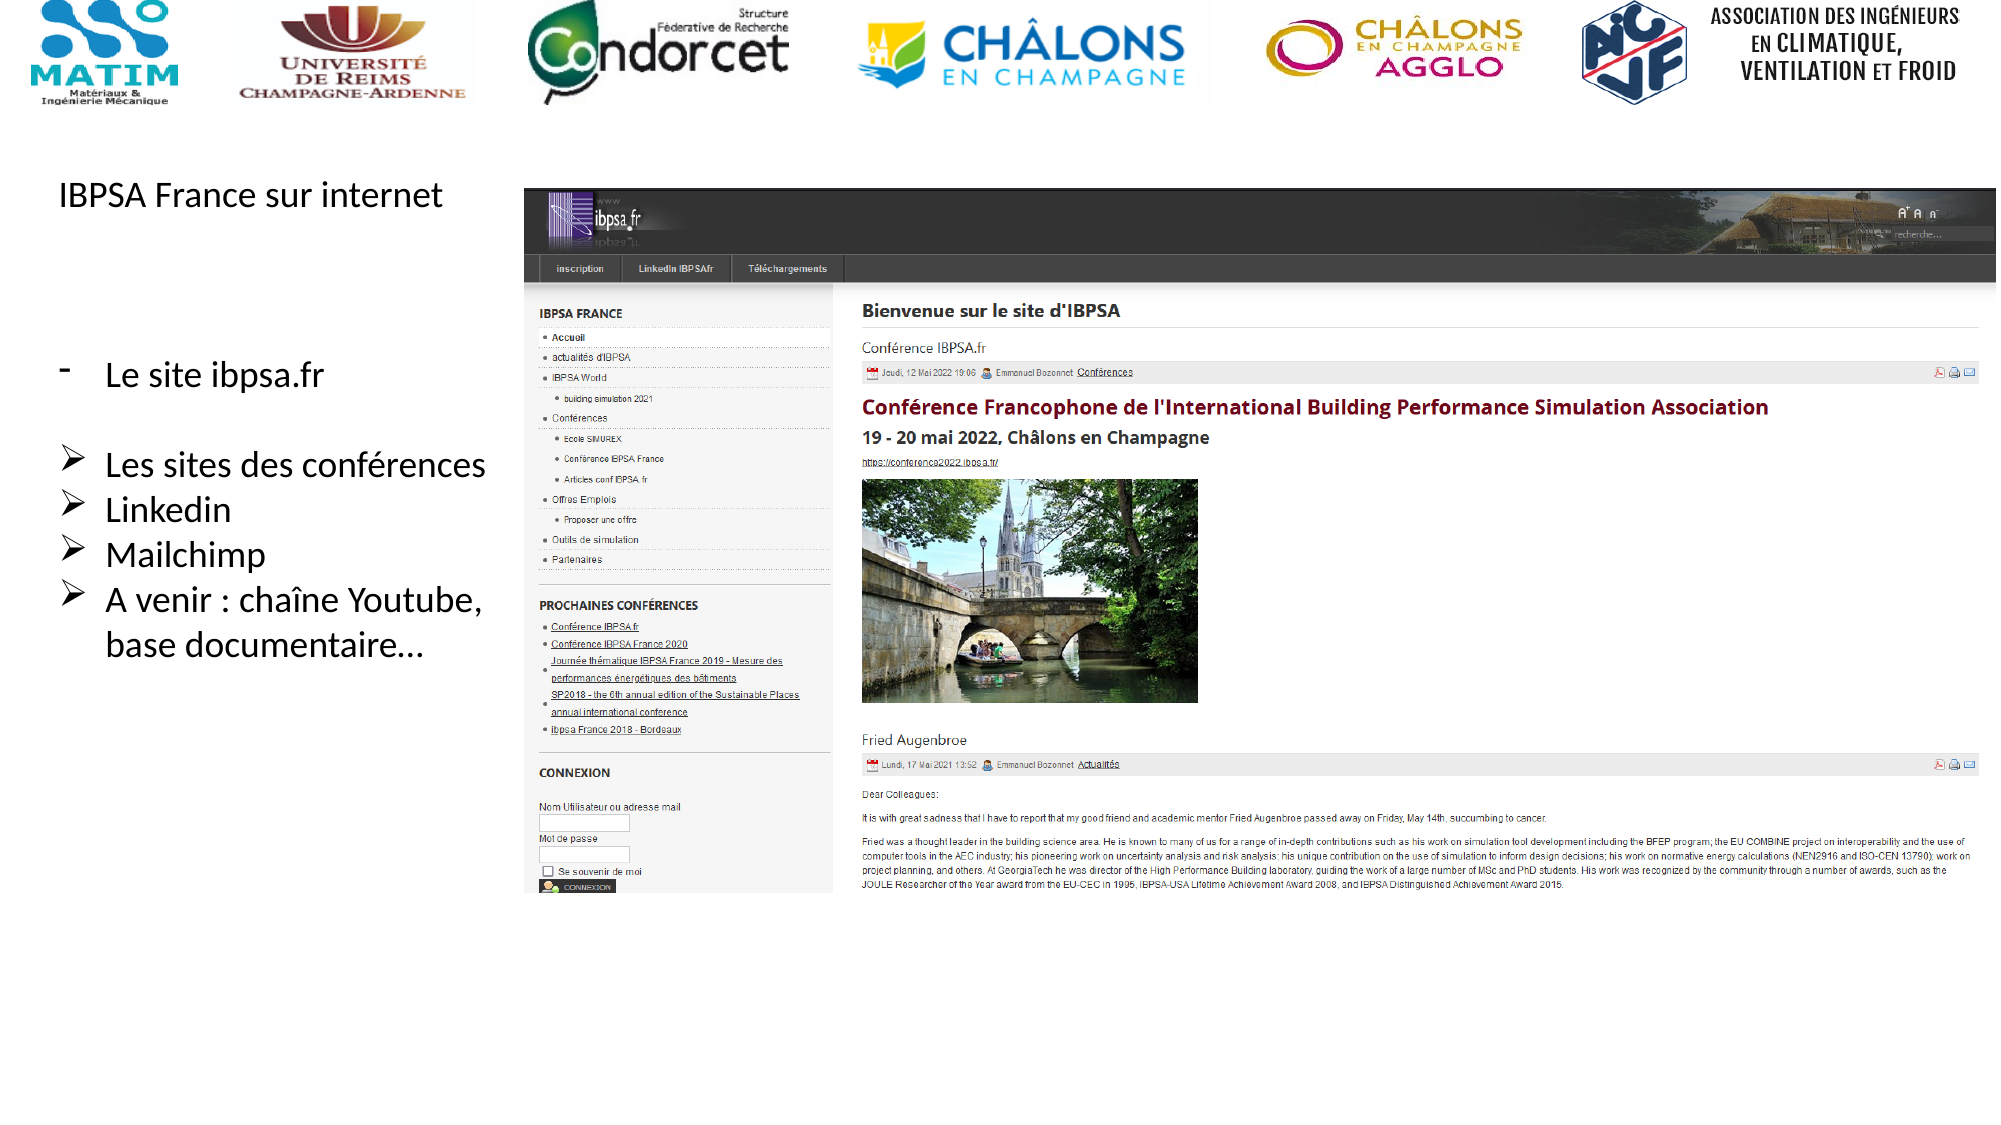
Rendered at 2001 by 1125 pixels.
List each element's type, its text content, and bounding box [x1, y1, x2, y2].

text_box IBPSA France sur internet Le site ibpsa.fr Les sites des conférences Linkedin Mailchimp A venir : chaîne Youtube, base documentaire… [43, 162, 511, 673]
picture [1262, 0, 1528, 105]
picture [1581, 0, 1960, 105]
picture [524, 188, 1996, 893]
picture [528, 0, 789, 105]
picture [31, 0, 178, 105]
picture [841, 0, 1210, 105]
picture [230, 0, 476, 105]
